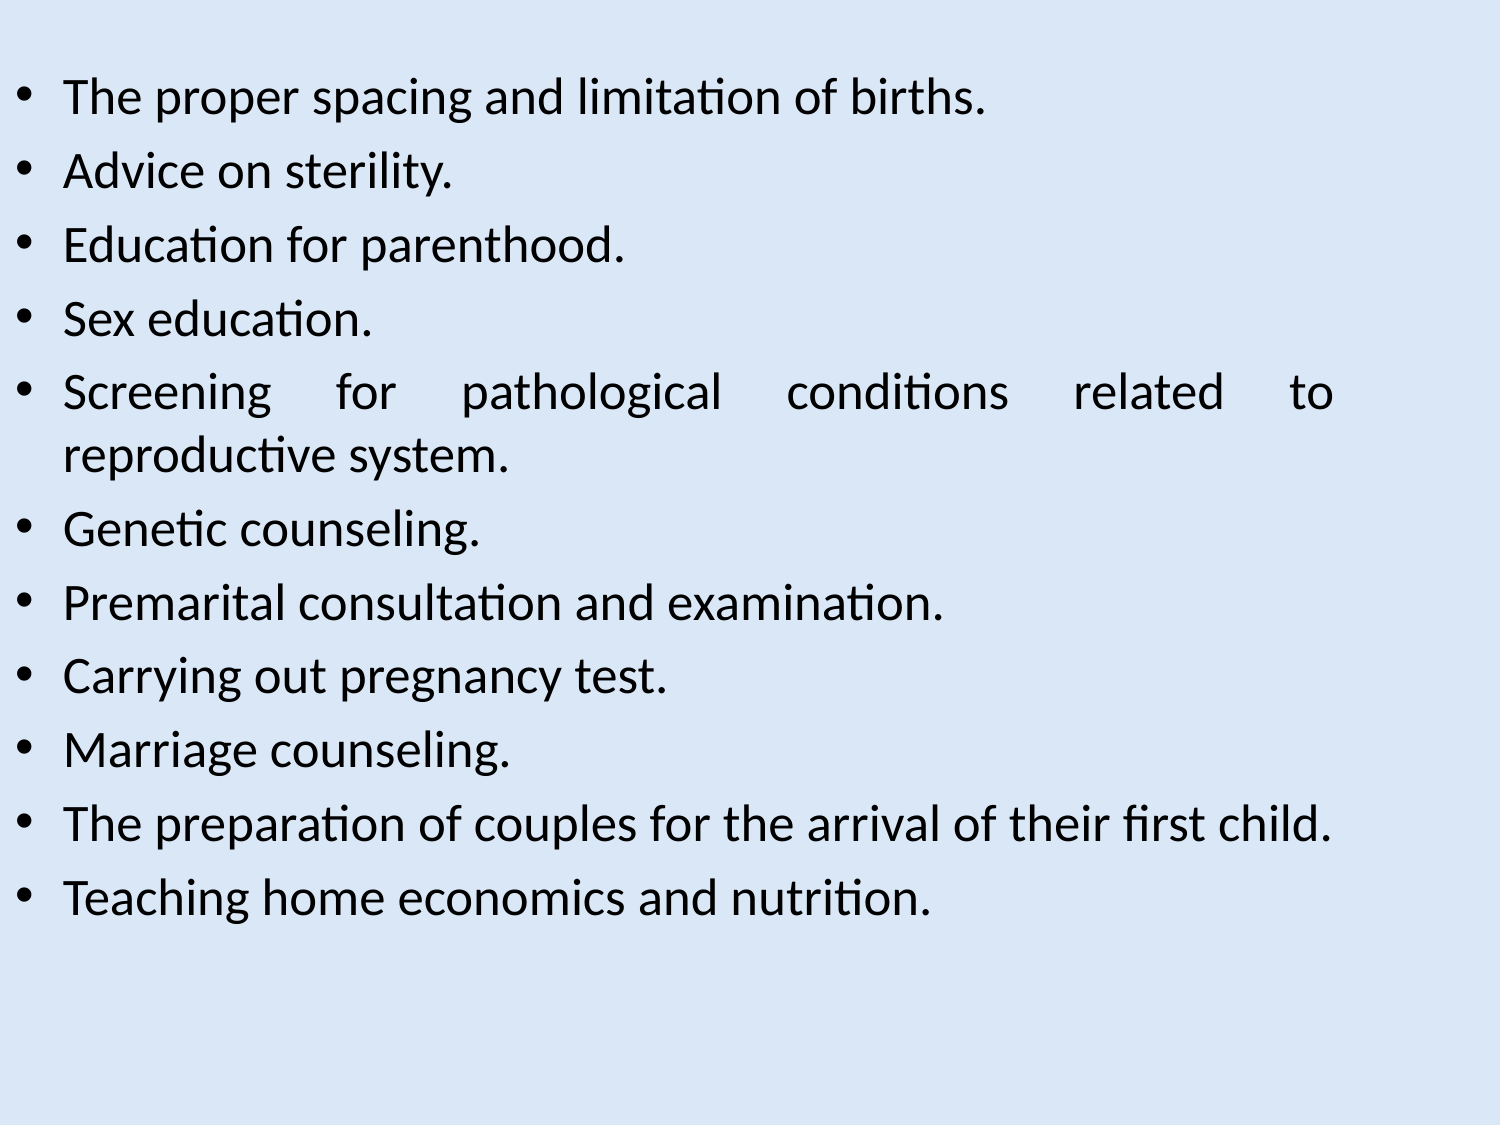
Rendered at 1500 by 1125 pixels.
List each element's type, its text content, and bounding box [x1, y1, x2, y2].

list The proper spacing and limitation of births. Advice on sterility. Education for parenthood. Sex education. Screening for pathological conditions related to reproductive system. Genetic counseling. Premarital consultation and examination. Carrying out pregnancy test. Marriage counseling. The preparation of couples for the arrival of their first child. Teaching home economics and nutrition. [0, 54, 1350, 1005]
